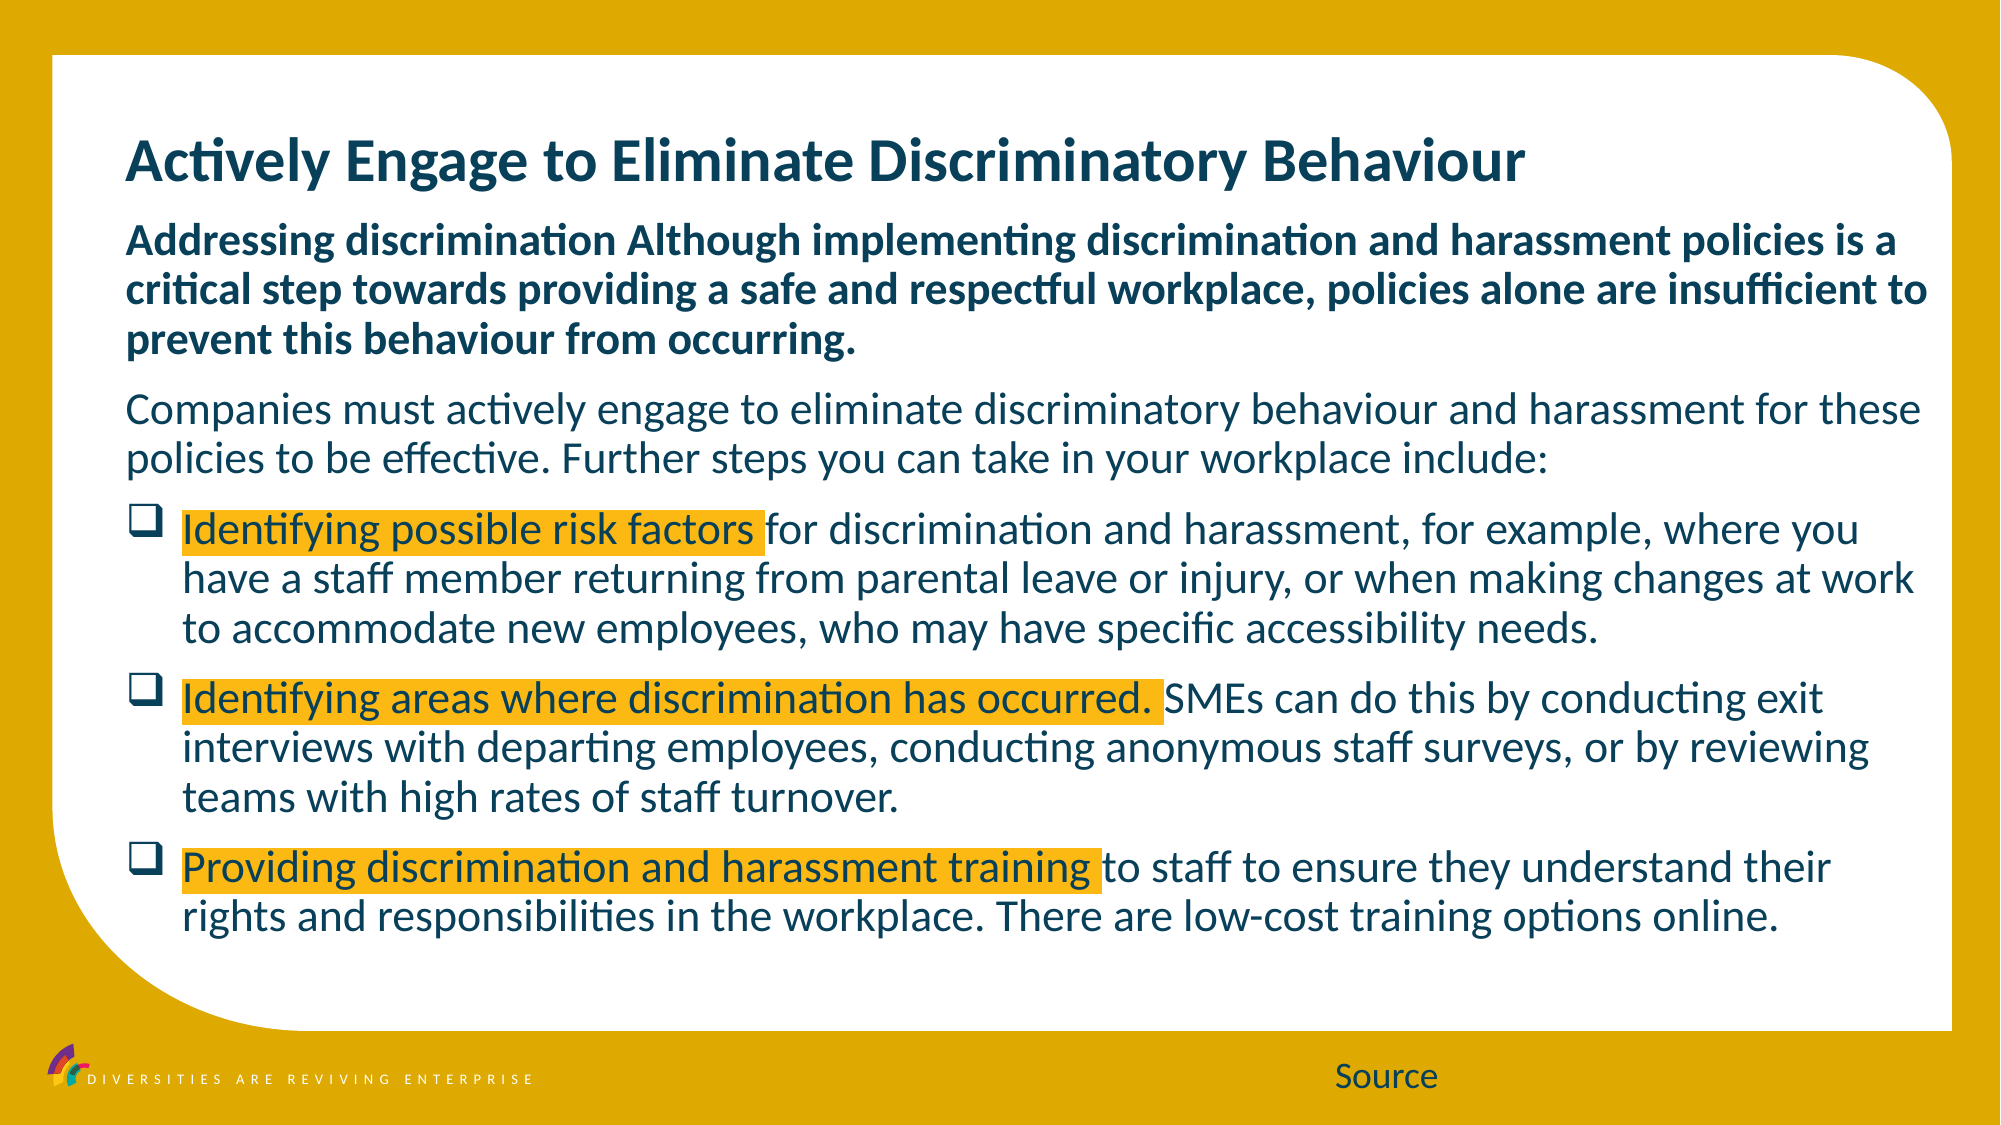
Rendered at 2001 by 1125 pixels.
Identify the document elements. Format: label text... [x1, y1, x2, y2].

list Addressing discrimination Although implementing discrimination and harassment policies is a critical step towards providing a safe and respectful workplace, policies alone are insufficient to prevent this behaviour from occurring. Companies must actively engage to eliminate discriminatory behaviour and harassment for these policies to be effective. Further steps you can take in your workplace include: Identifying possible risk factors for discrimination and harassment, for example, where you have a staff member returning from parental leave or injury, or when making changes at work to accommodate new employees, who may have specific accessibility needs. Identifying areas where discrimination has occurred. SMEs can do this by conducting exit interviews with departing employees, conducting anonymous staff surveys, or by reviewing teams with high rates of staff turnover. Providing discrimination and harassment training to staff to ensure they understand their rights and responsibilities in the workplace. There are low-cost training options online. [110, 208, 1947, 840]
text_box Actively Engage to Eliminate Discriminatory Behaviour [110, 95, 1568, 227]
text_box Source [1320, 1043, 2000, 1103]
